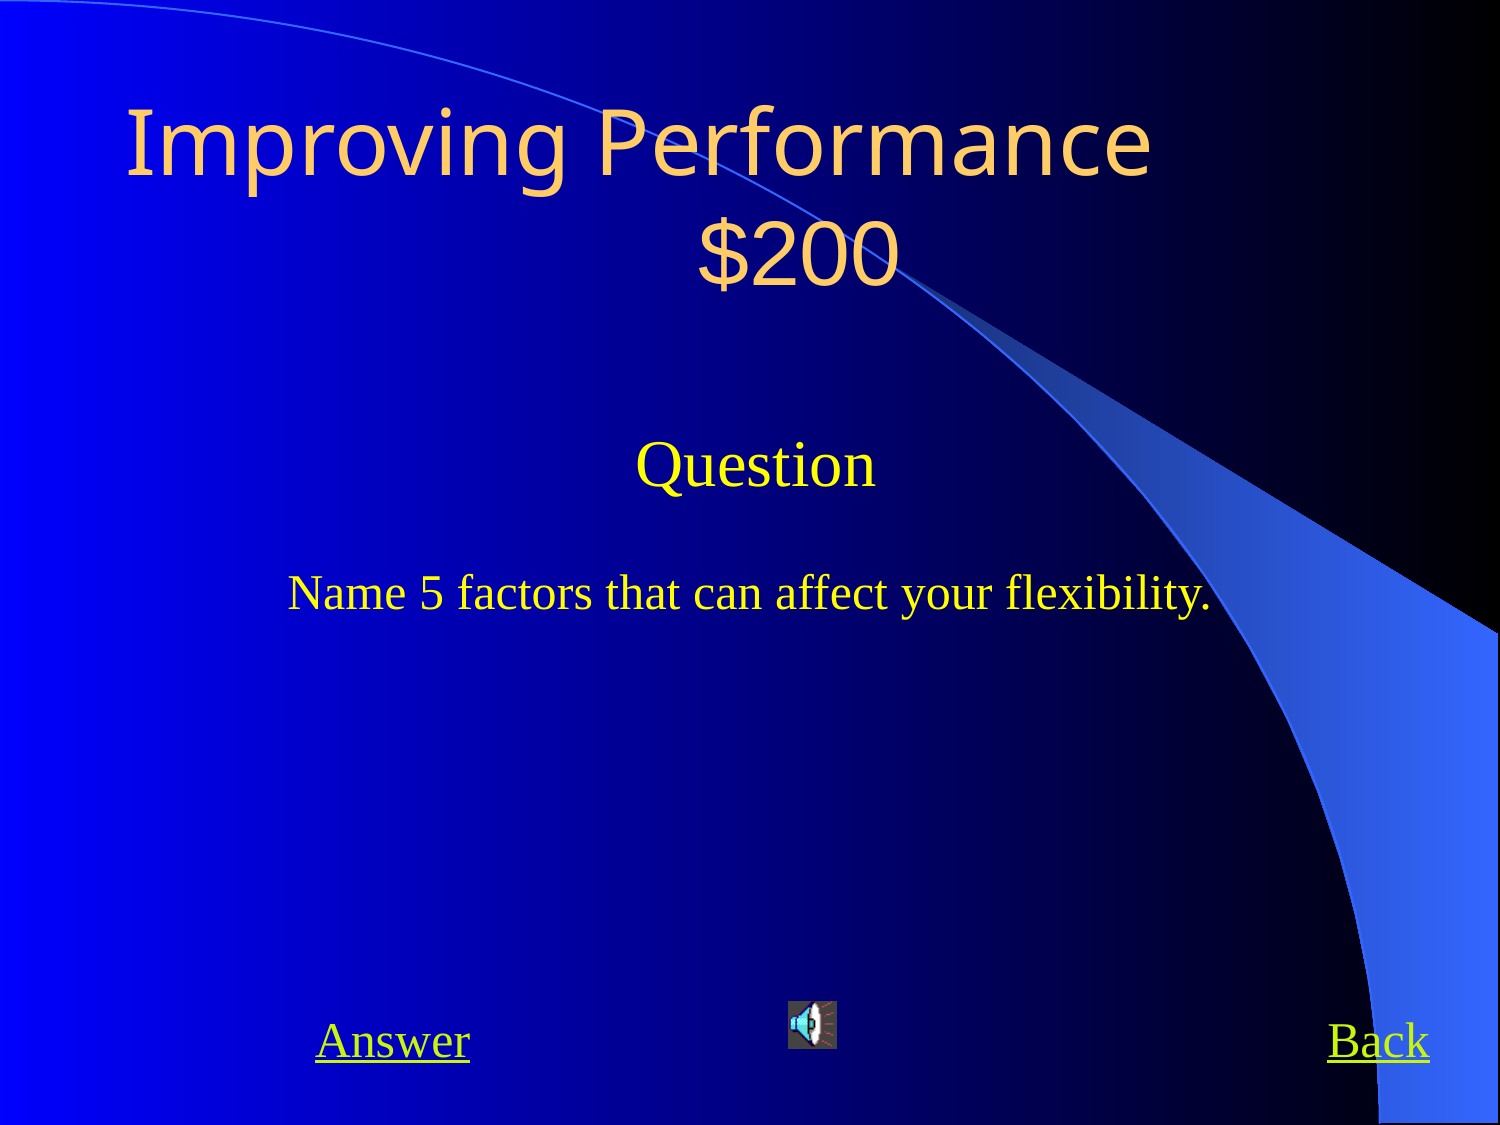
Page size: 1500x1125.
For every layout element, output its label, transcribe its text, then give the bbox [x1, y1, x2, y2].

picture [787, 999, 838, 1051]
title Improving Performance $200 [87, 99, 1363, 288]
text_box Answer [300, 999, 625, 1075]
text_box Back [1312, 999, 1446, 1075]
text_box Question Name 5 factors that can affect your flexibility. [99, 412, 1413, 628]
